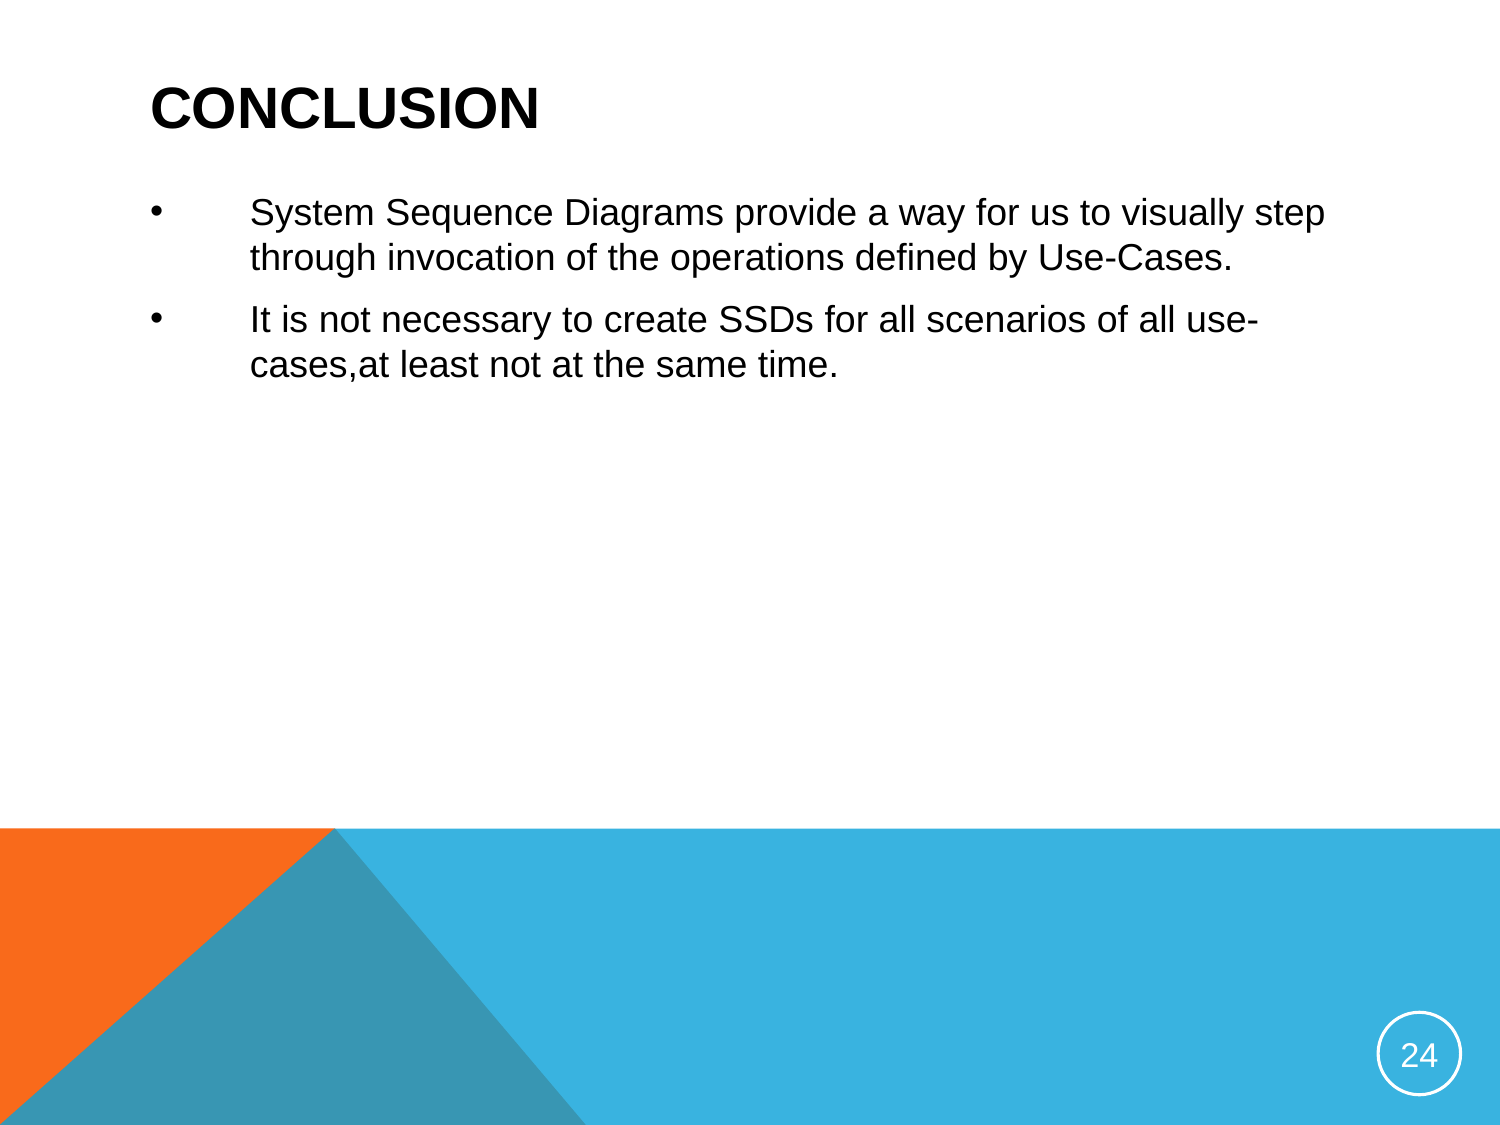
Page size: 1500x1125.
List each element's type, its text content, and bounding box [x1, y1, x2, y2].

slide_number 24 [1376, 1010, 1463, 1097]
title Conclusion [135, 60, 1369, 150]
list System Sequence Diagrams provide a way for us to visually step through invocation of the operations defined by Use-Cases. It is not necessary to create SSDs for all scenarios of all use-cases,at least not at the same time. [135, 180, 1369, 768]
